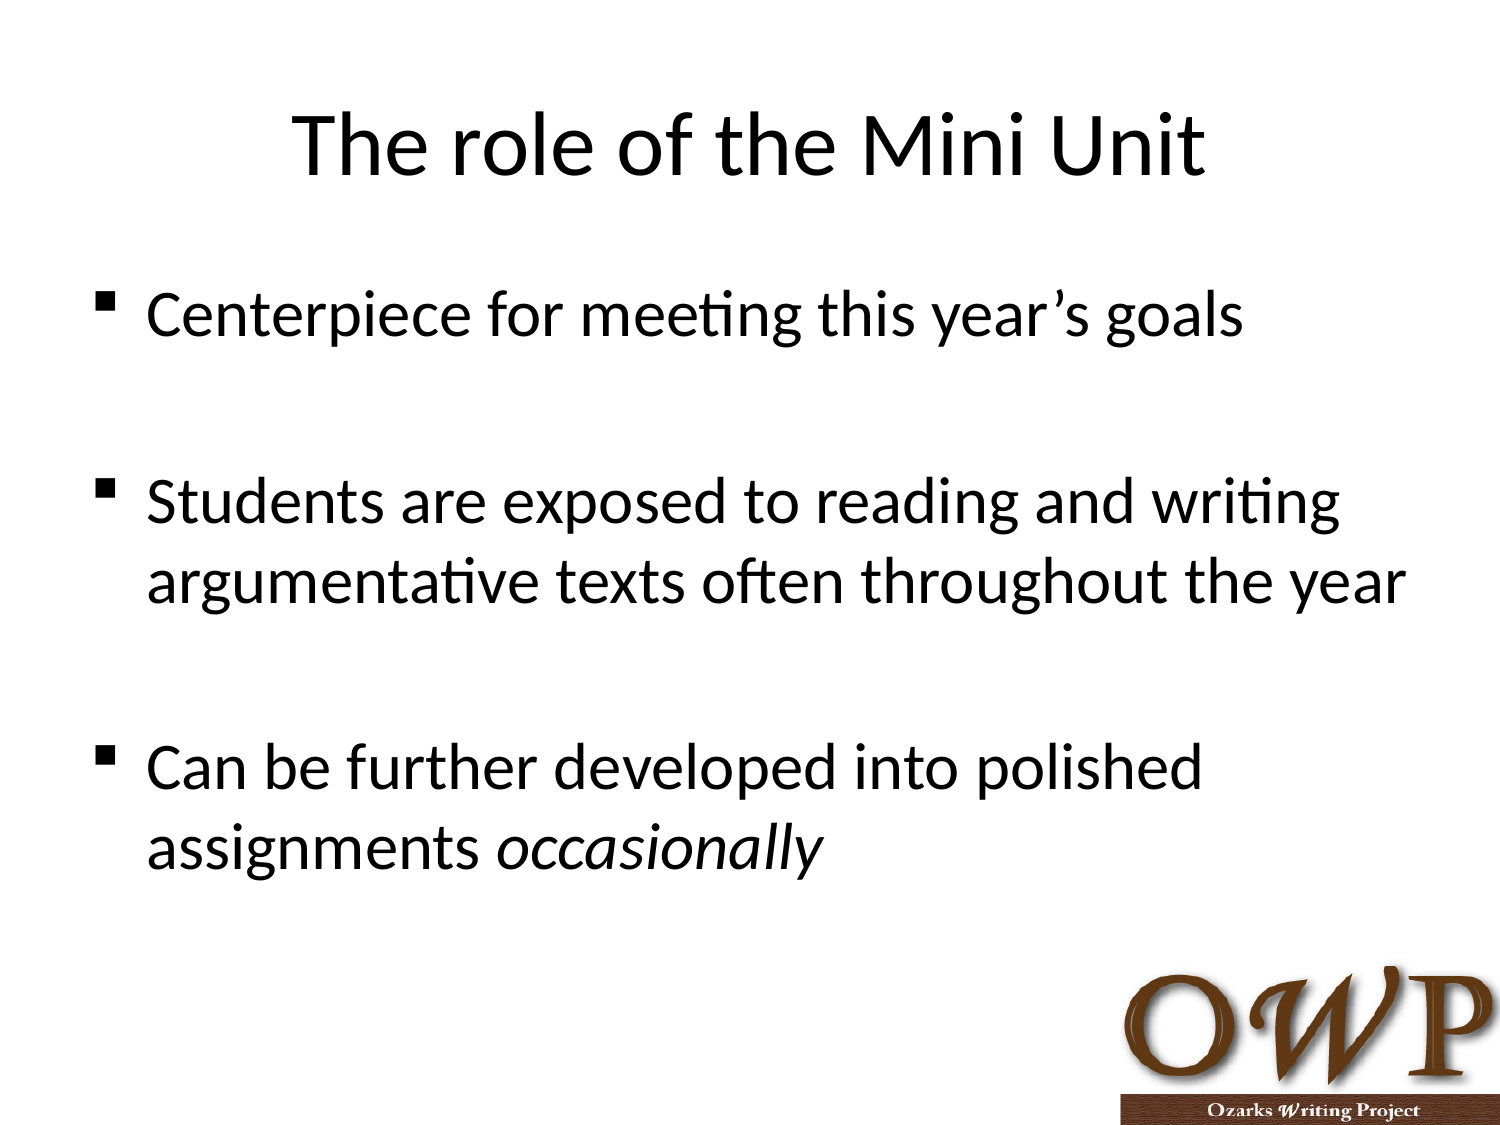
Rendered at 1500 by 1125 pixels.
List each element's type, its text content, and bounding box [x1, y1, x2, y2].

title The role of the Mini Unit [74, 44, 1426, 233]
picture [1120, 957, 1500, 1125]
list Centerpiece for meeting this year’s goals Students are exposed to reading and writing argumentative texts often throughout the year Can be further developed into polished assignments occasionally [74, 262, 1426, 1006]
